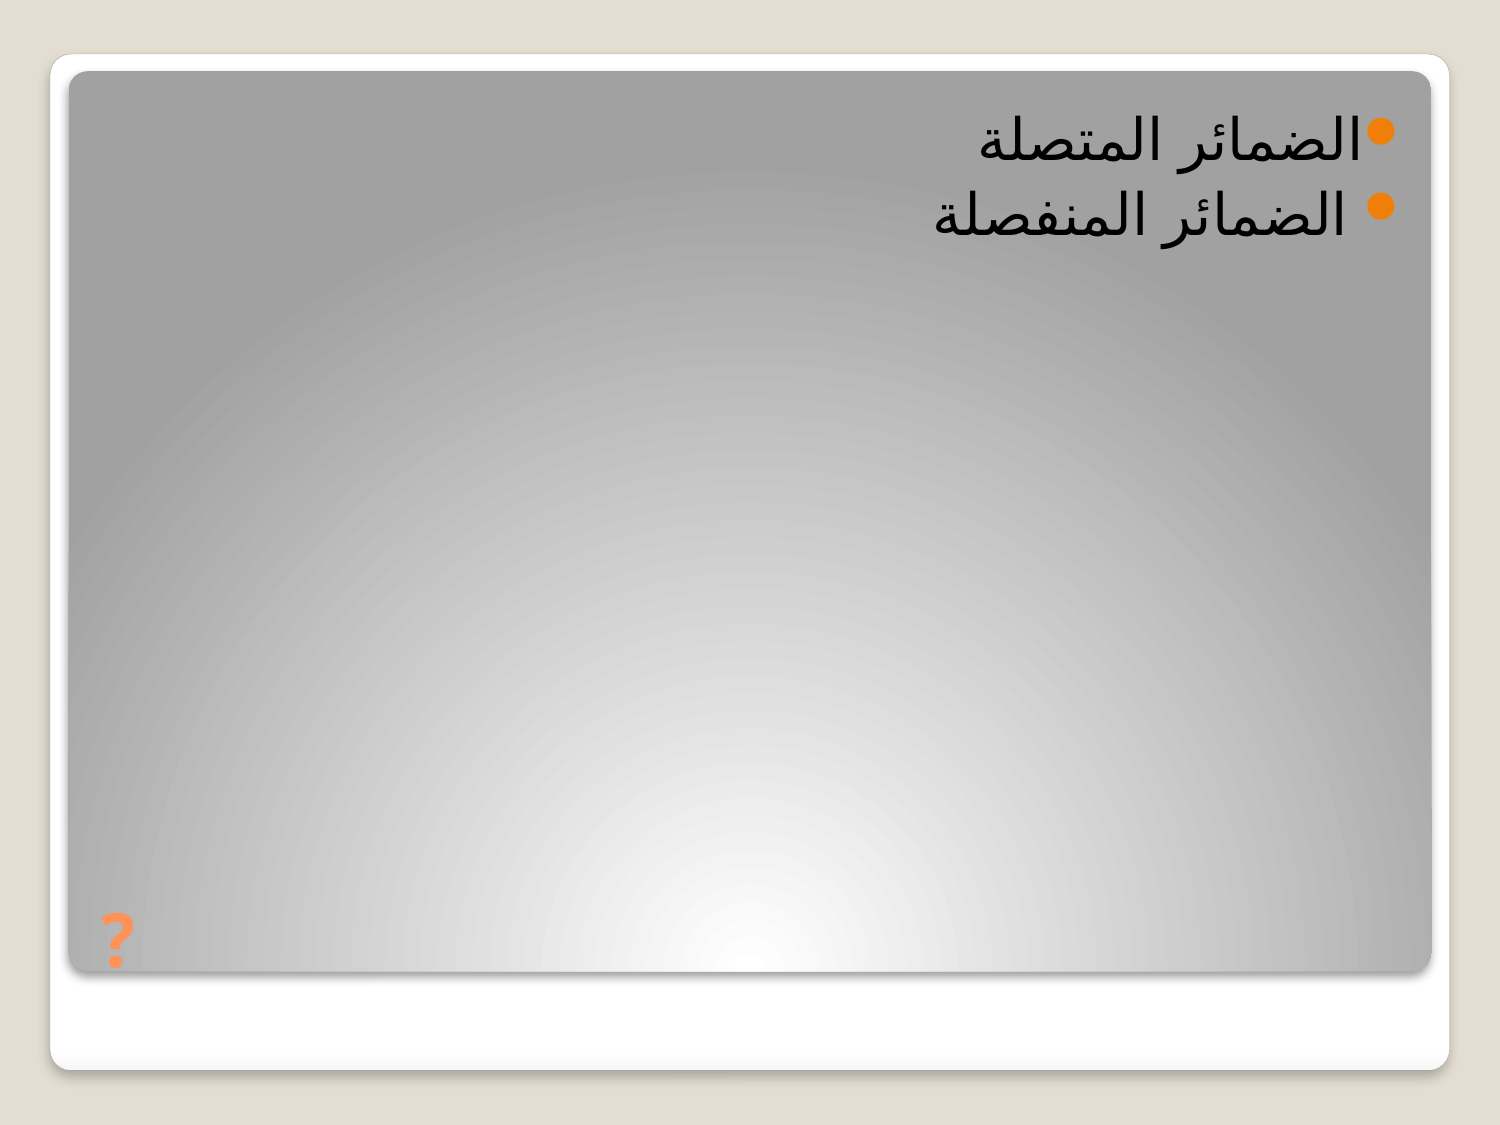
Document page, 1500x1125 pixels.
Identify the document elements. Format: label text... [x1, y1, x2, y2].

list الضمائر المتصلة الضمائر المنفصلة [82, 86, 1425, 774]
title ? [82, 817, 1425, 990]
